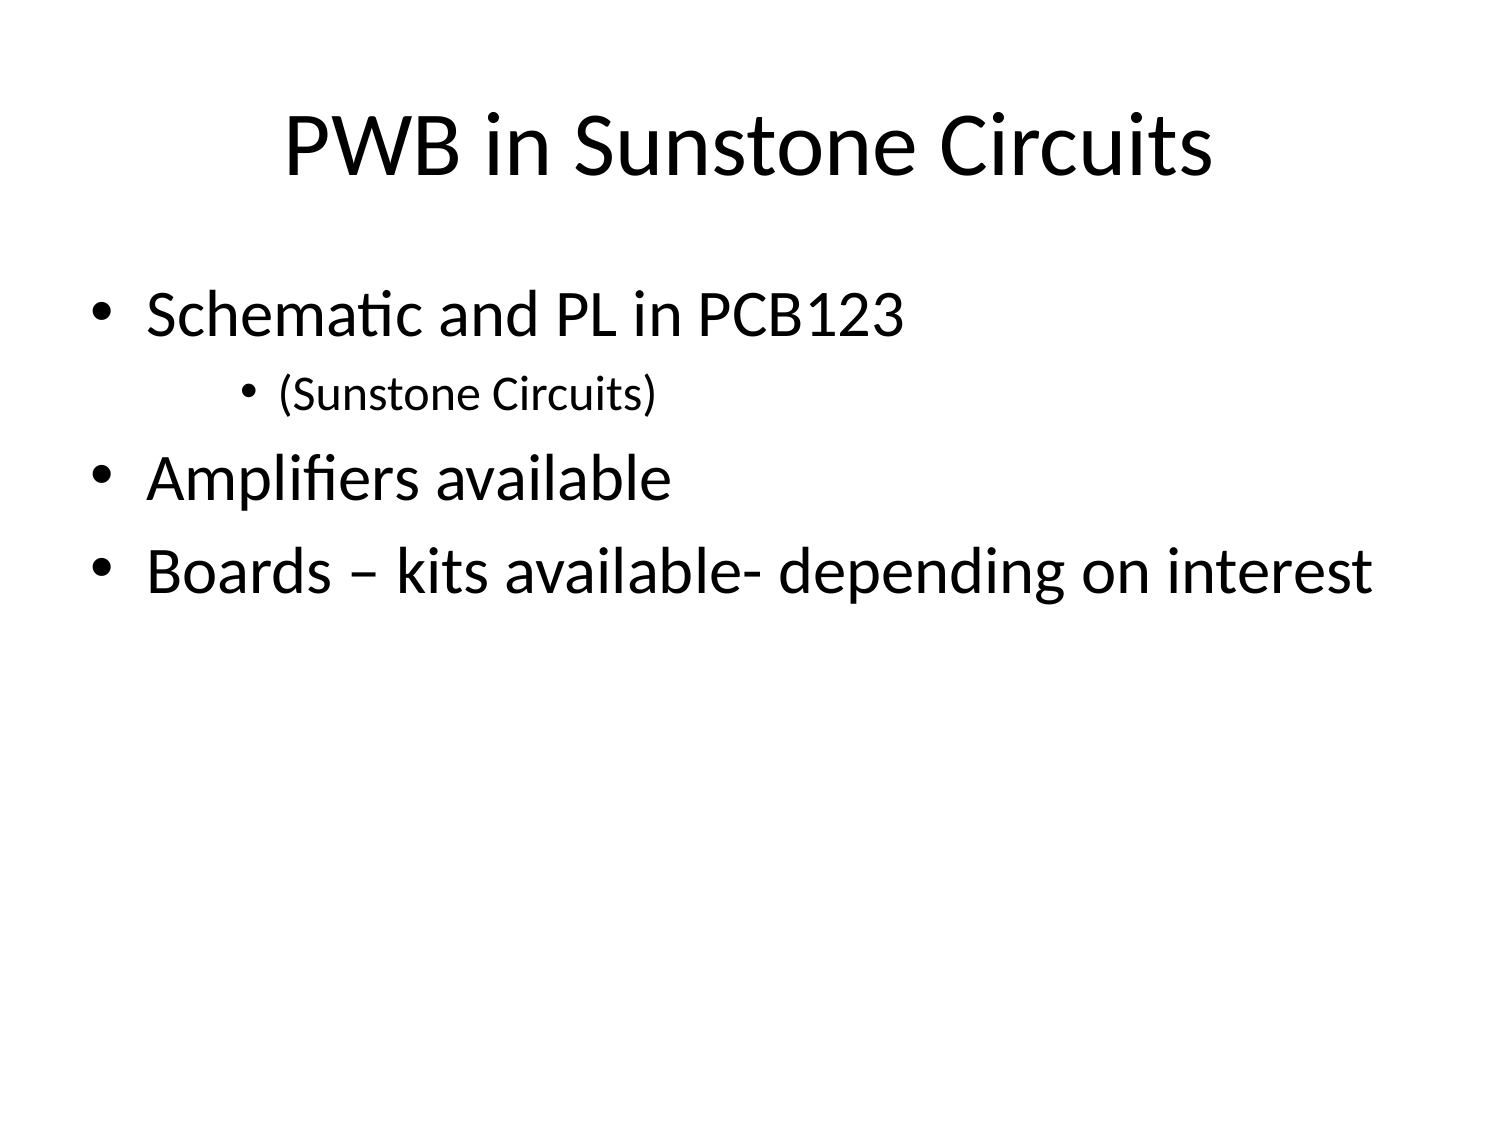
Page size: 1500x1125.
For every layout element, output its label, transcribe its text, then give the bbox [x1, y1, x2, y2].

title PWB in Sunstone Circuits [74, 44, 1426, 233]
list Schematic and PL in PCB123 (Sunstone Circuits) Amplifiers available Boards – kits available- depending on interest [74, 262, 1438, 1006]
